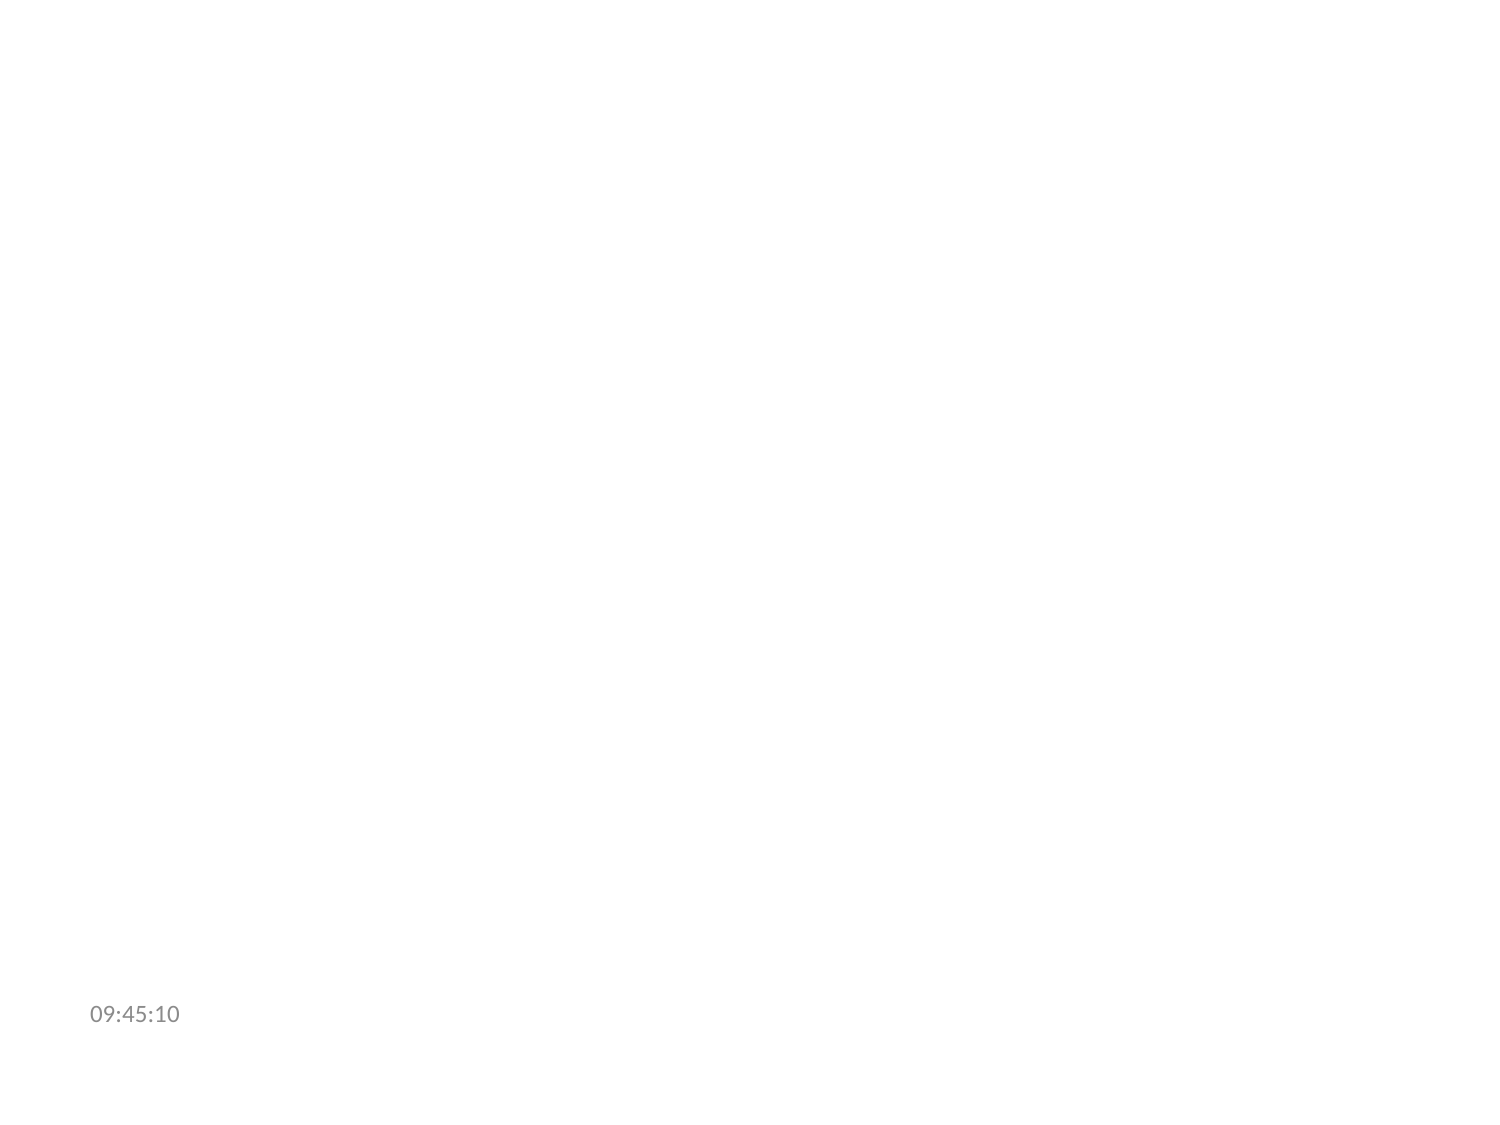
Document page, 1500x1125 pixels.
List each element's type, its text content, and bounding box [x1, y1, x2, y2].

text_box 15:35:09 [75, 982, 425, 1043]
